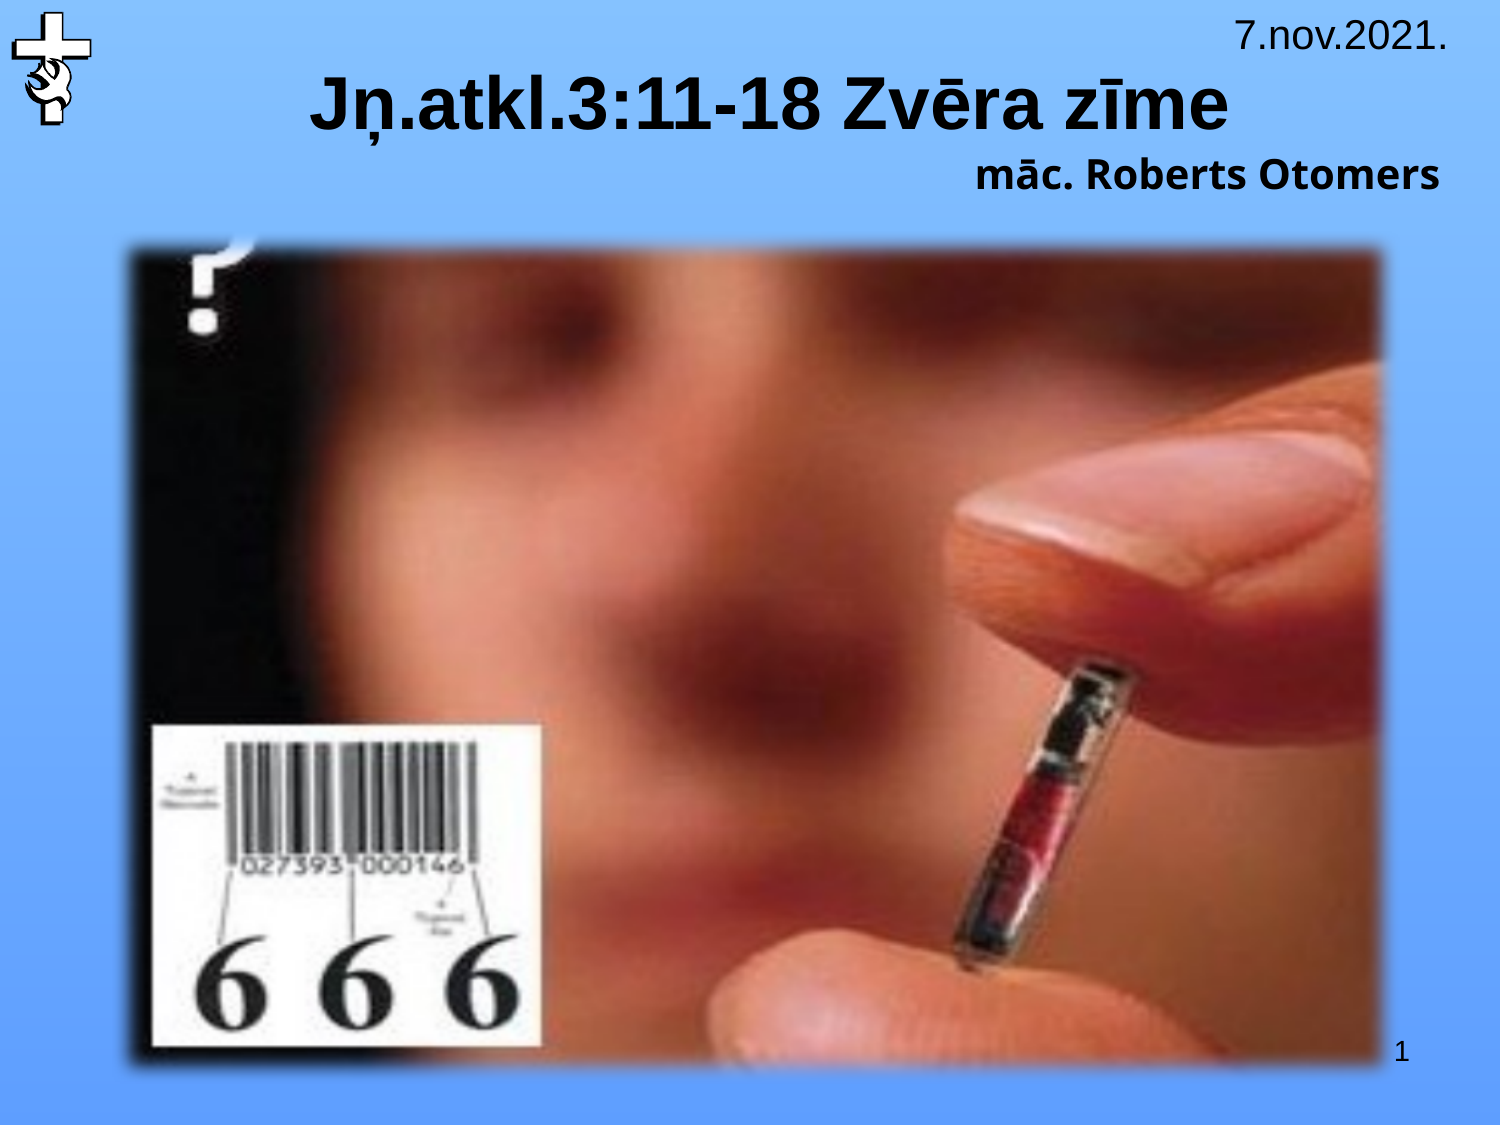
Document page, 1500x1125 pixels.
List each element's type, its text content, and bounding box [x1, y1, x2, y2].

picture [11, 11, 92, 126]
slide_number 1 [1074, 1024, 1426, 1103]
picture [111, 231, 1400, 1084]
text_box 7.nov.2021. [1218, 0, 1500, 65]
text_box māc. Roberts Otomers [915, 140, 1500, 206]
title Jņ.atkl.3:11-18 Zvēra zīme [40, 11, 1500, 188]
